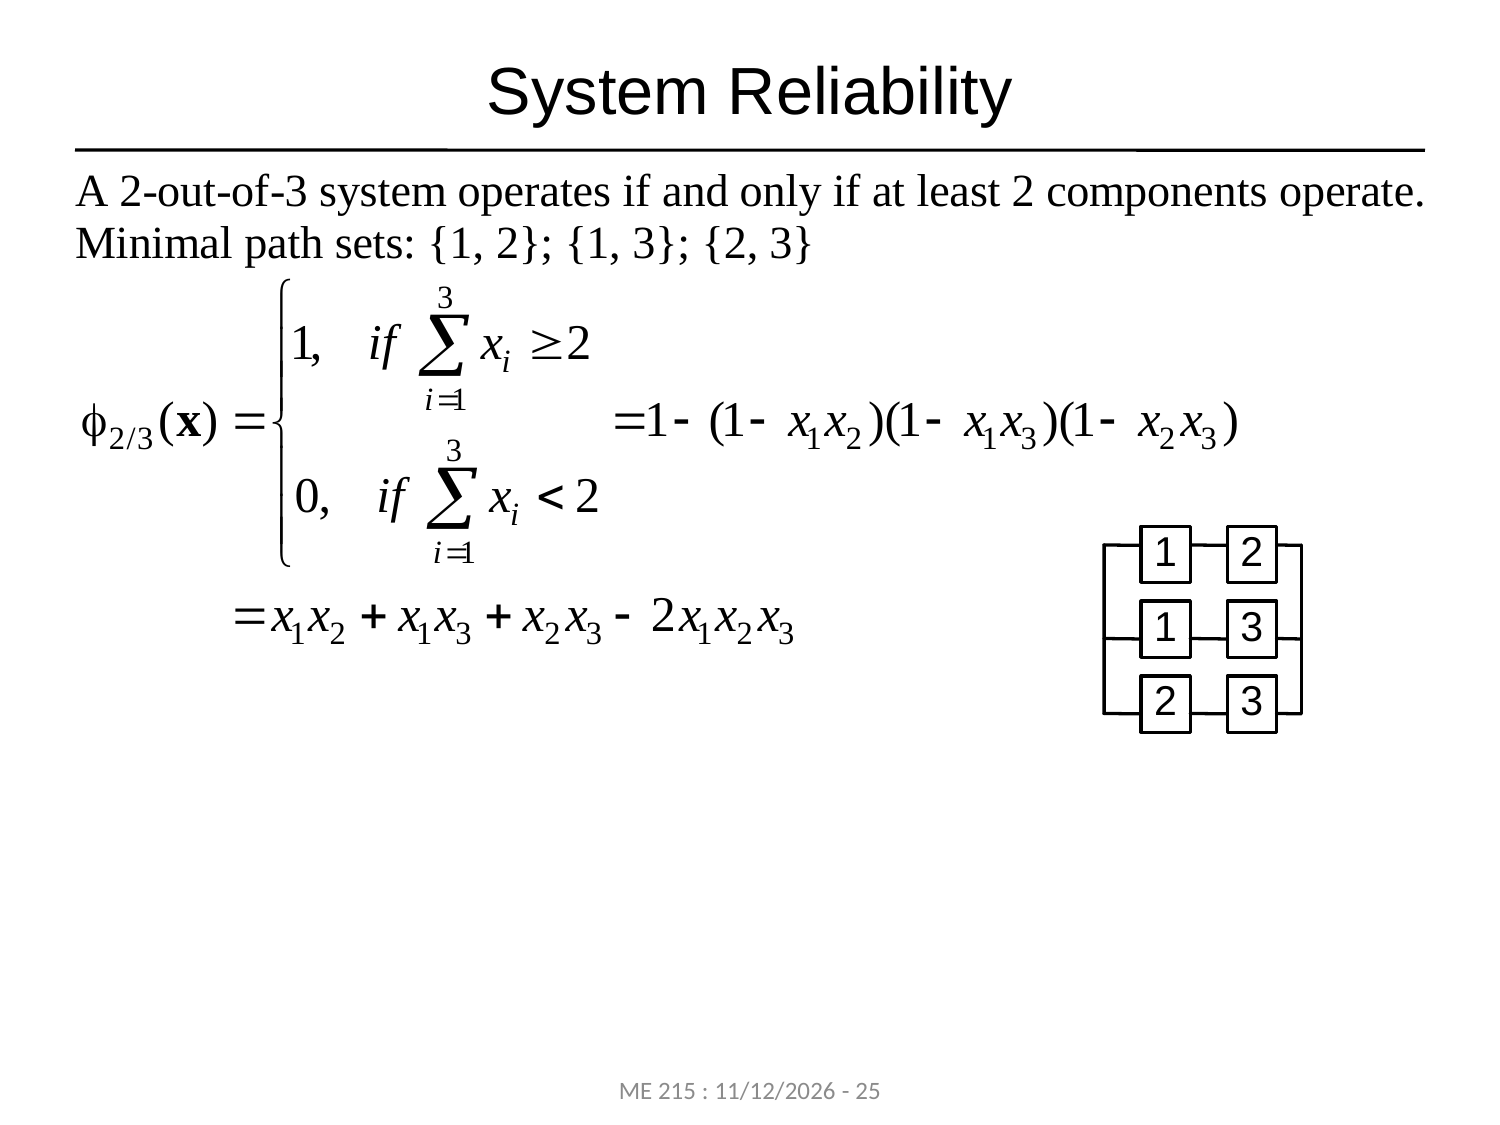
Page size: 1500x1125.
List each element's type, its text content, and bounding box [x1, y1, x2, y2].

picture [74, 164, 1426, 735]
list System Reliability [75, 37, 1425, 138]
footer ME 215 : 11/11/2021 - 25 [549, 1063, 950, 1116]
